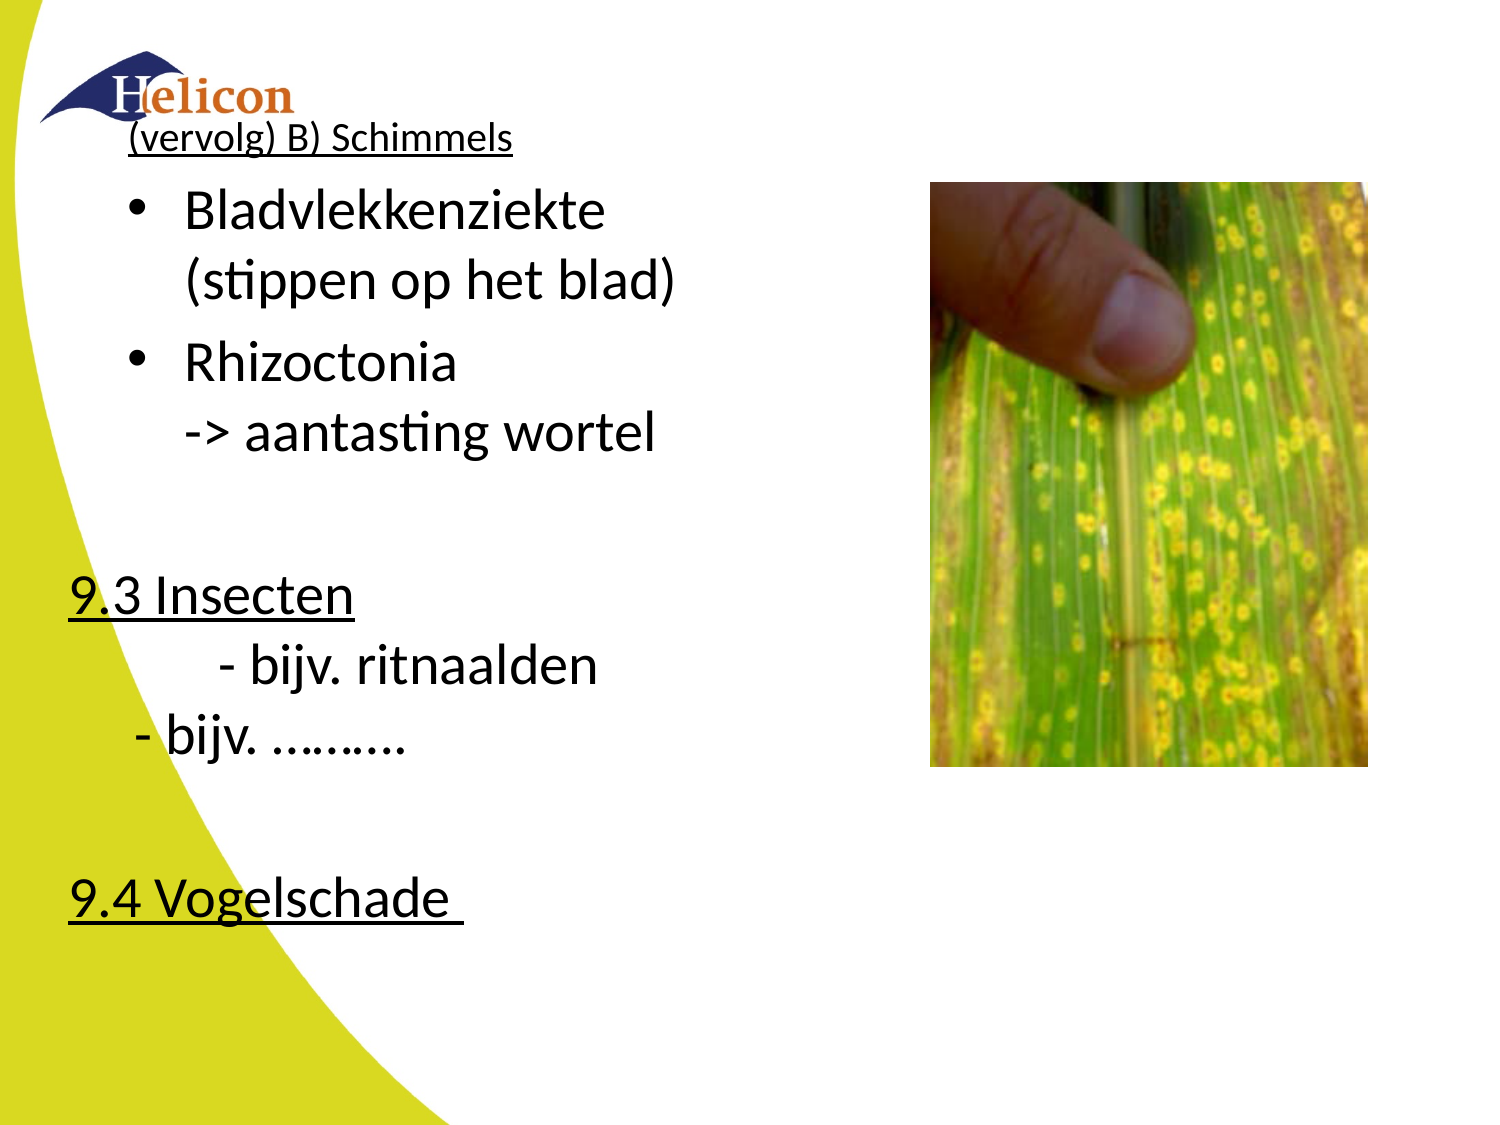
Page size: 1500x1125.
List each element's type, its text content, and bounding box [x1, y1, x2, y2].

picture [0, 0, 1500, 1125]
list (vervolg) B) Schimmels Bladvlekkenziekte (stippen op het blad) Rhizoctonia -> aantasting wortel 9.3 Insecten - bijv. ritnaalden - bijv. ………. 9.4 Vogelschade [53, 101, 1414, 976]
